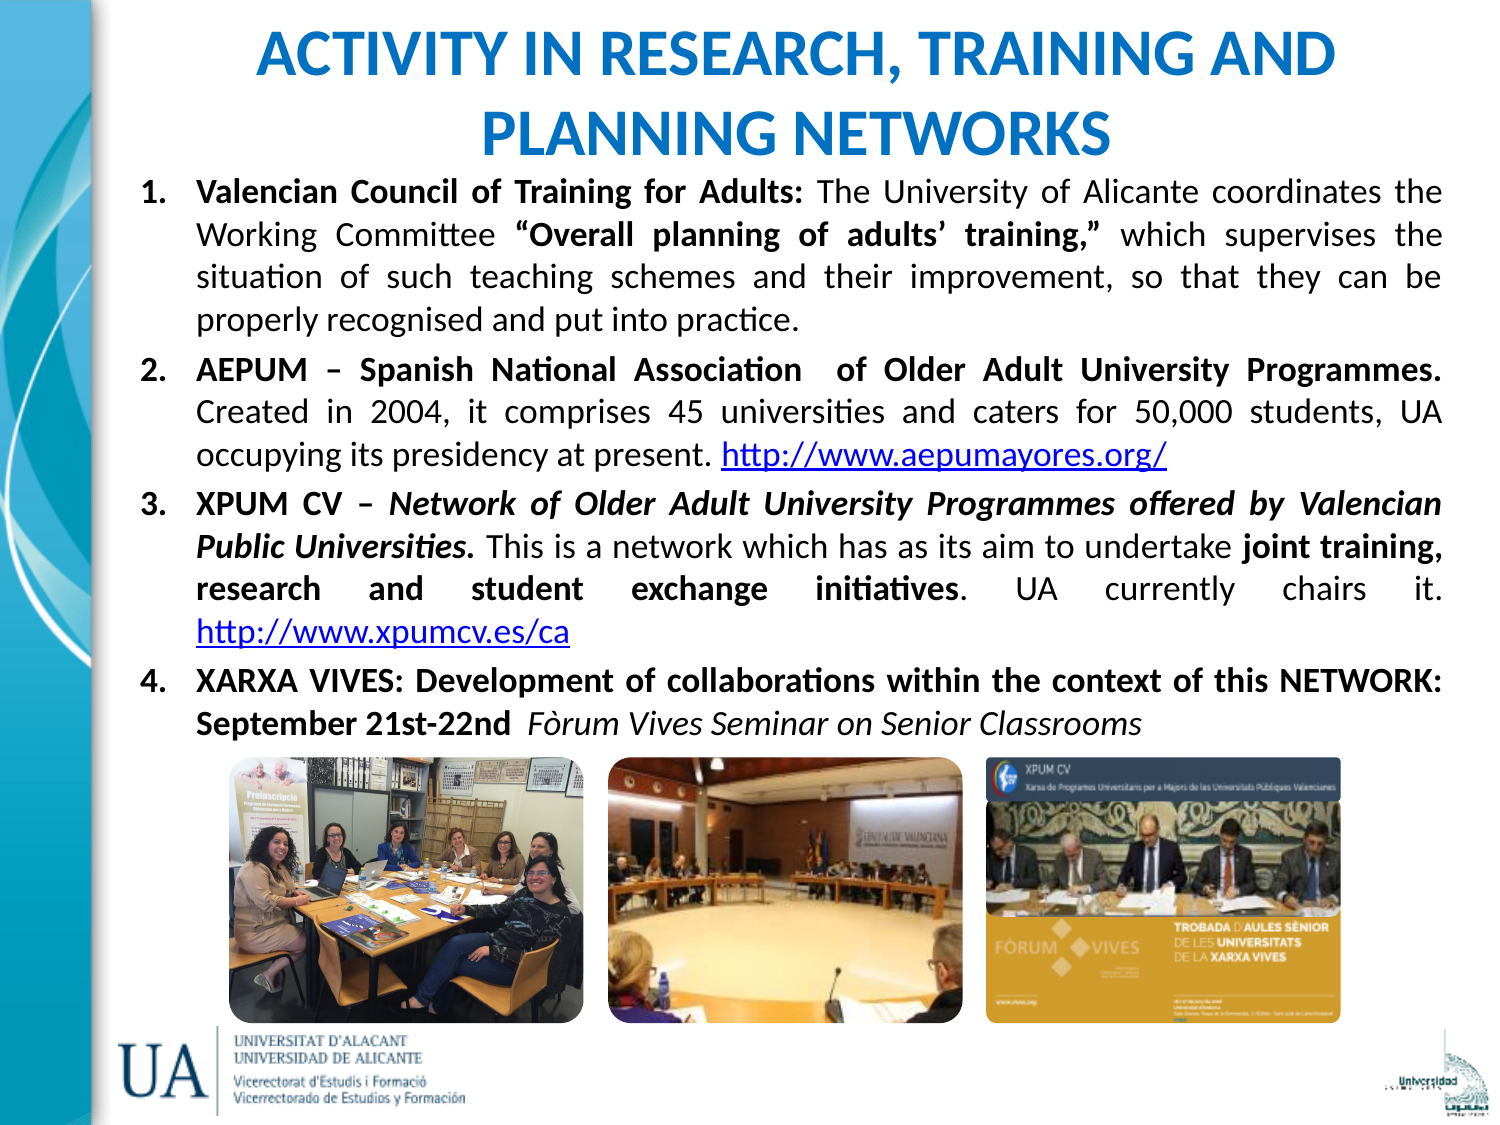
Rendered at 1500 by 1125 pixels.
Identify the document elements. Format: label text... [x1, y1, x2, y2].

title ACTIVITY IN RESEARCH, TRAINING AND PLANNING NETWORKS [112, 0, 1483, 178]
picture [607, 757, 963, 1024]
picture [0, 0, 110, 1125]
picture [1384, 1029, 1489, 1118]
picture [228, 757, 584, 1024]
list Valencian Council of Training for Adults: The University of Alicante coordinates the Working Committee “Overall planning of adults’ training,” which supervises the situation of such teaching schemes and their improvement, so that they can be properly recognised and put into practice. AEPUM – Spanish National Association of Older Adult University Programmes. Created in 2004, it comprises 45 universities and caters for 50,000 students, UA occupying its presidency at present. http://www.aepumayores.org/ XPUM CV – Network of Older Adult University Programmes offered by Valencian Public Universities. This is a network which has as its aim to undertake joint training, research and student exchange initiatives. UA currently chairs it. http://www.xpumcv.es/ca XARXA VIVES: Development of collaborations within the context of this NETWORK: September 21st-22nd Fòrum Vives Seminar on Senior Classrooms [125, 160, 1459, 716]
picture [118, 1026, 465, 1116]
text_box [985, 757, 1341, 1024]
